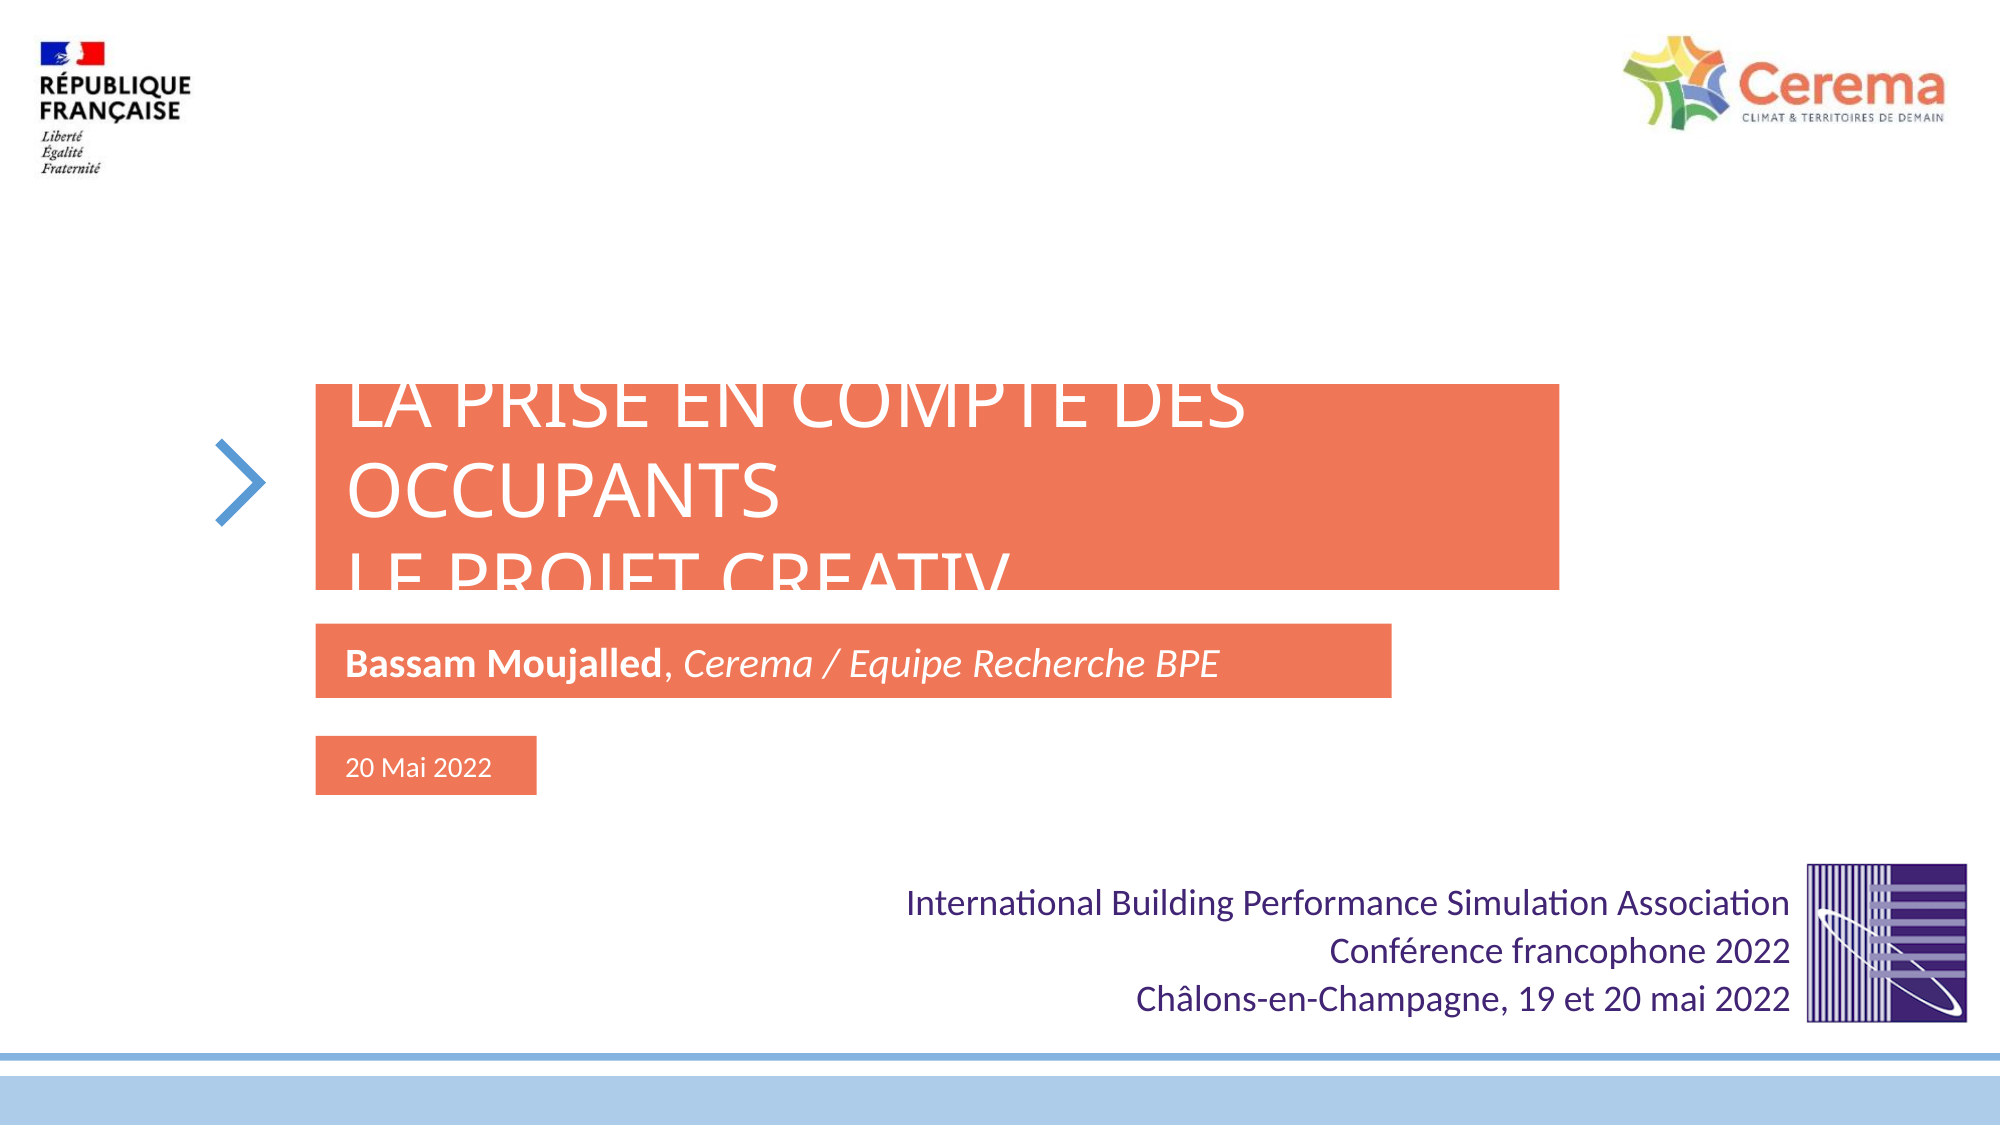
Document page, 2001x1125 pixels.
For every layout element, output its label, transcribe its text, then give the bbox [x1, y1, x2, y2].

picture [1805, 863, 1970, 1023]
text_box International Building Performance Simulation Association Conférence francophone 2022 Châlons-en-Champagne, 19 et 20 mai 2022 [799, 867, 1807, 1026]
picture [1622, 31, 2000, 139]
list 20 Mai 2022 [315, 735, 537, 795]
picture [18, 19, 213, 196]
list Bassam Moujalled, Cerema / Equipe Recherche BPE [315, 623, 1392, 698]
title La prise en compte des occupants Le projet Creativ [315, 384, 1560, 590]
